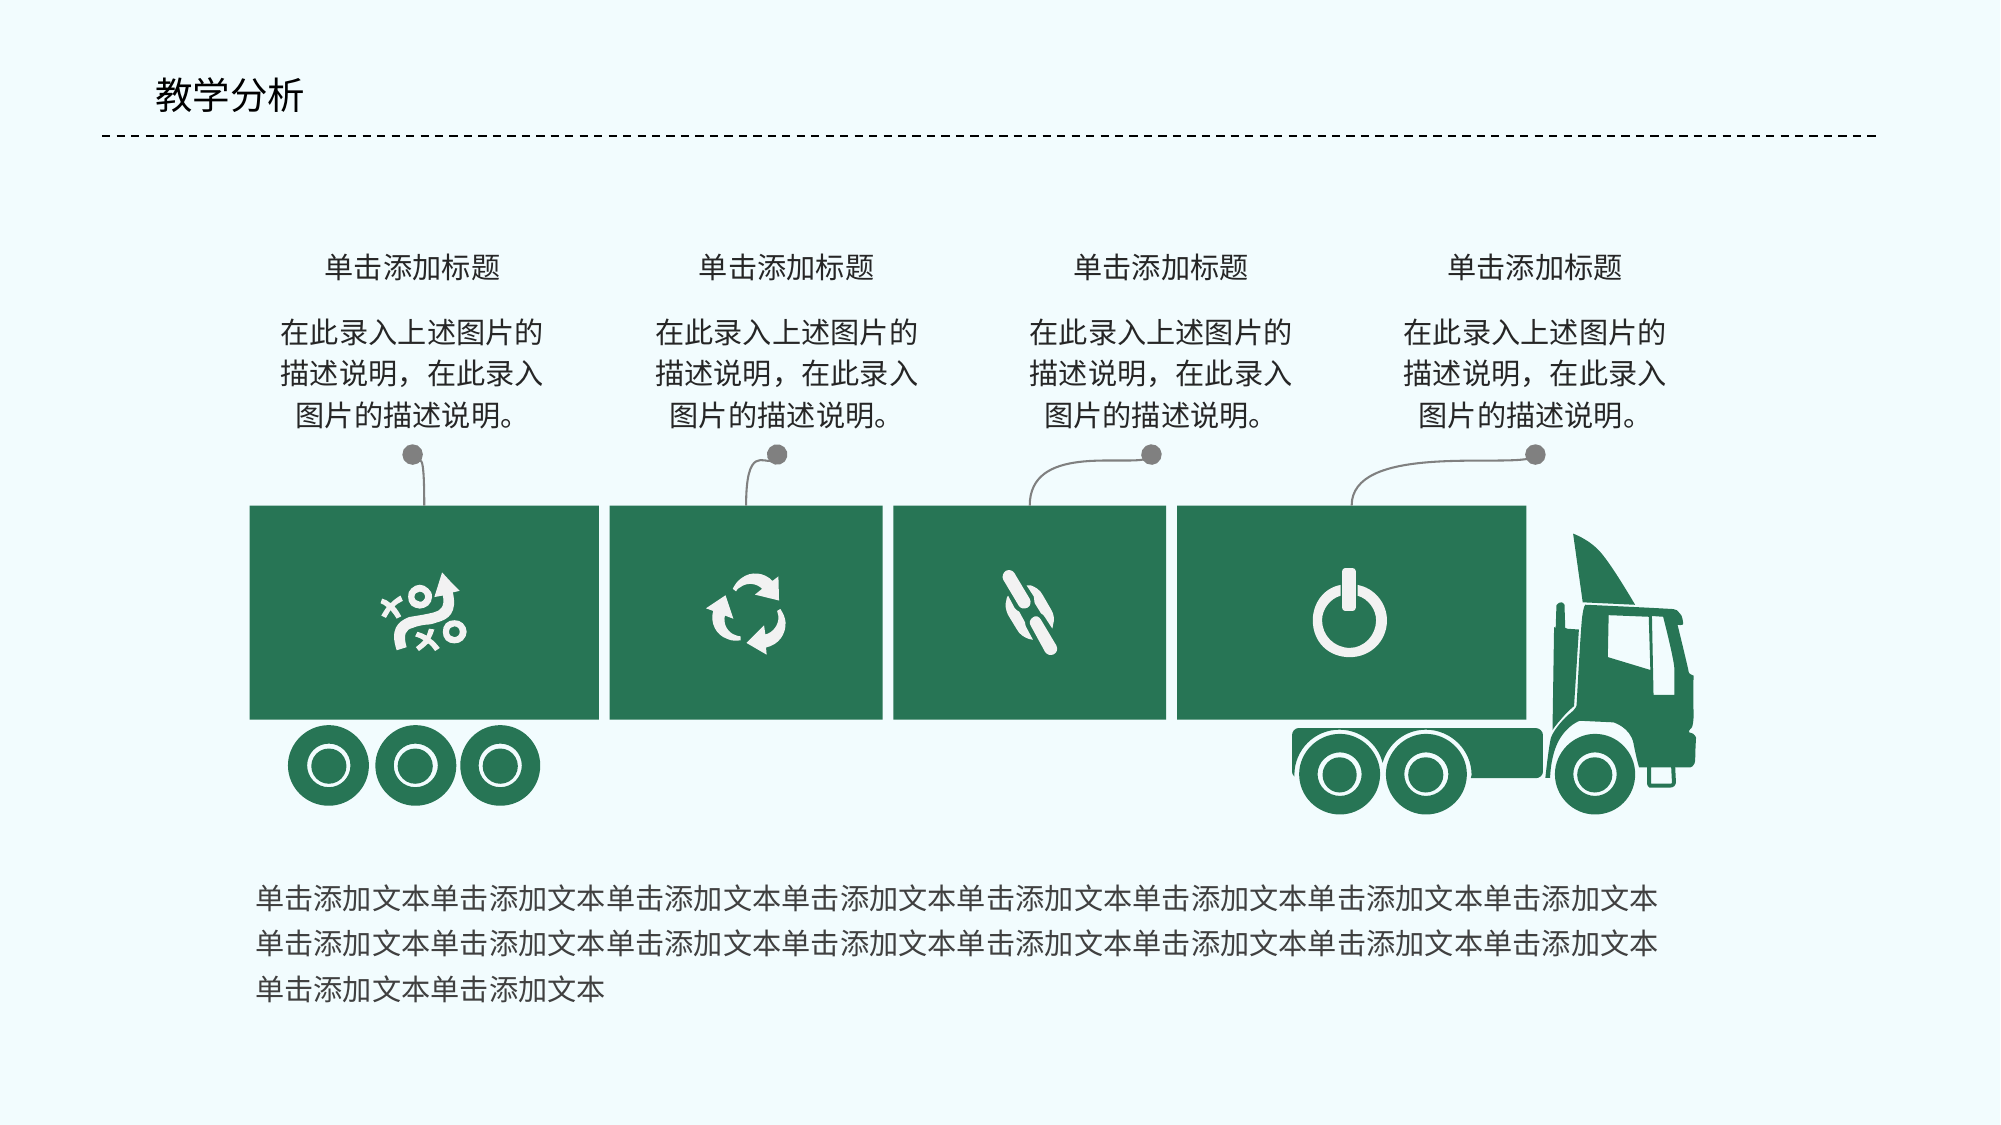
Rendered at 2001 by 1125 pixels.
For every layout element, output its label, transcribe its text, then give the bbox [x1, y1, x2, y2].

picture [0, 0, 2000, 1125]
text_box 教学分析 [140, 64, 321, 125]
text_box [243, 243, 1699, 1014]
